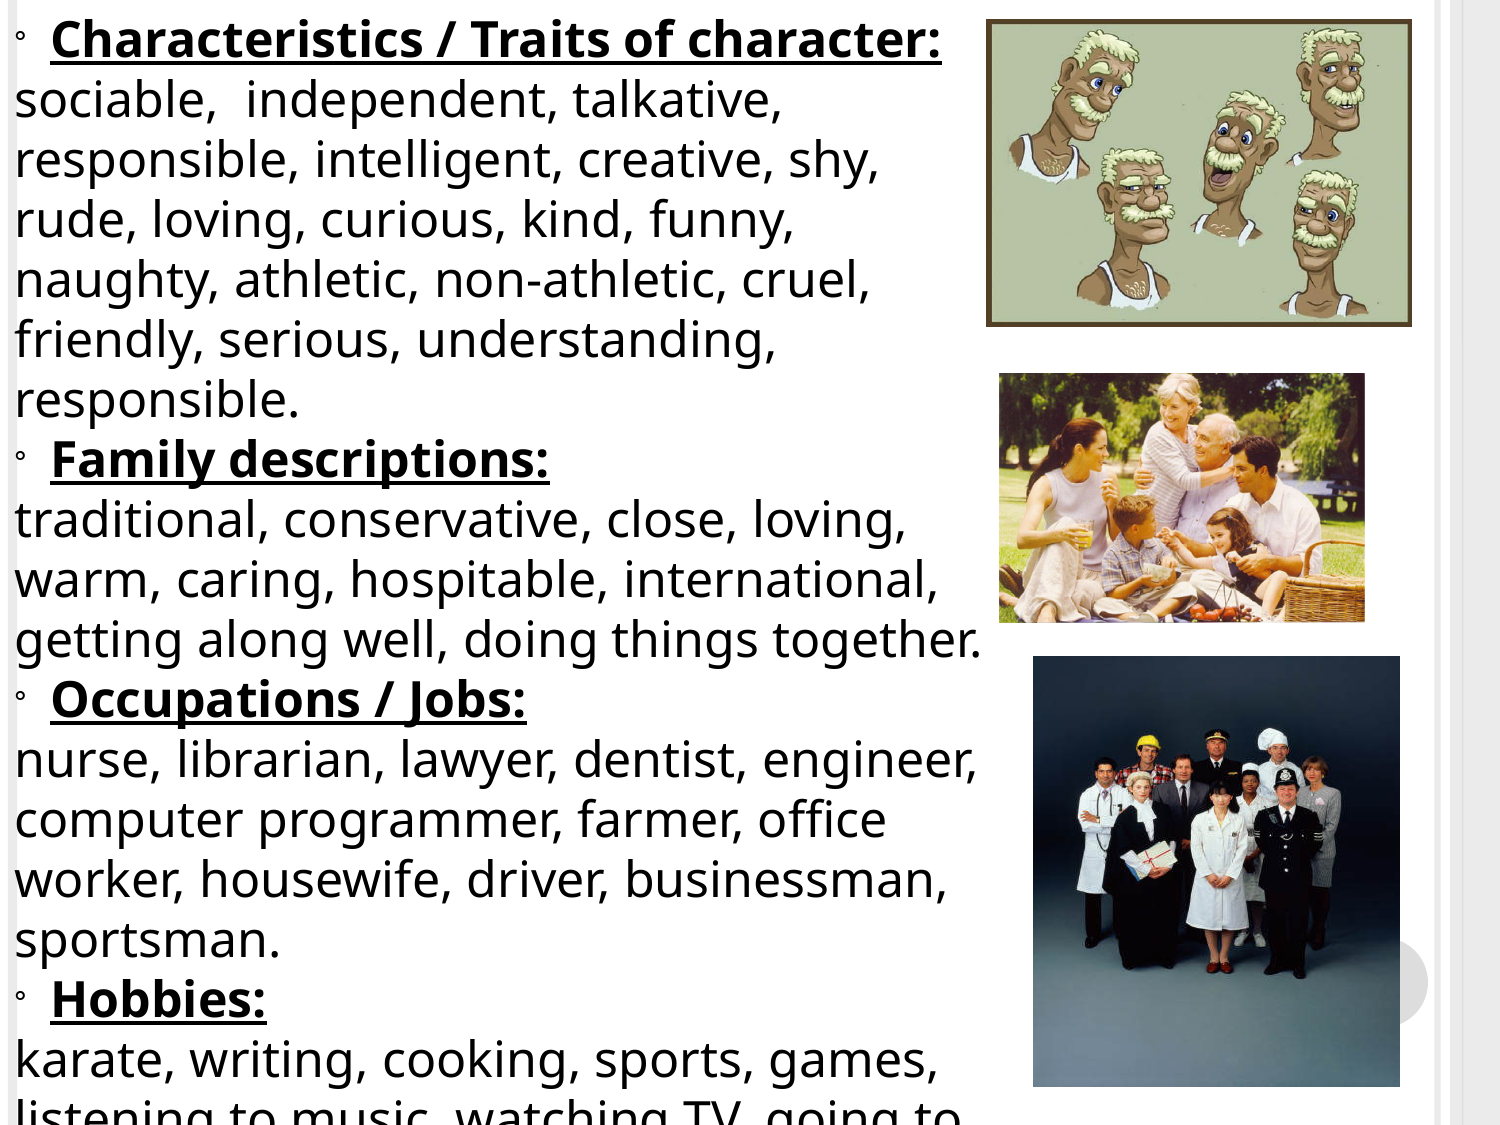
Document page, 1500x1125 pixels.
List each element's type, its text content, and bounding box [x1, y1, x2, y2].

text_box Characteristics / Traits of character: sociable, independent, talkative, responsible, intelligent, creative, shy, rude, loving, curious, kind, funny, naughty, athletic, non-athletic, cruel, friendly, serious, understanding, responsible. Family descriptions: traditional, conservative, close, loving, warm, caring, hospitable, international, getting along well, doing things together. Occupations / Jobs: nurse, librarian, lawyer, dentist, engineer, computer programmer, farmer, office worker, housewife, driver, businessman, sportsman. Hobbies: karate, writing, cooking, sports, games, listening to music, watching TV, going to the theatre, dancing, swimming, reading, playing a musical instrument. [0, 0, 1022, 1125]
picture [997, 373, 1365, 623]
picture [1033, 656, 1400, 1087]
picture [985, 18, 1412, 328]
